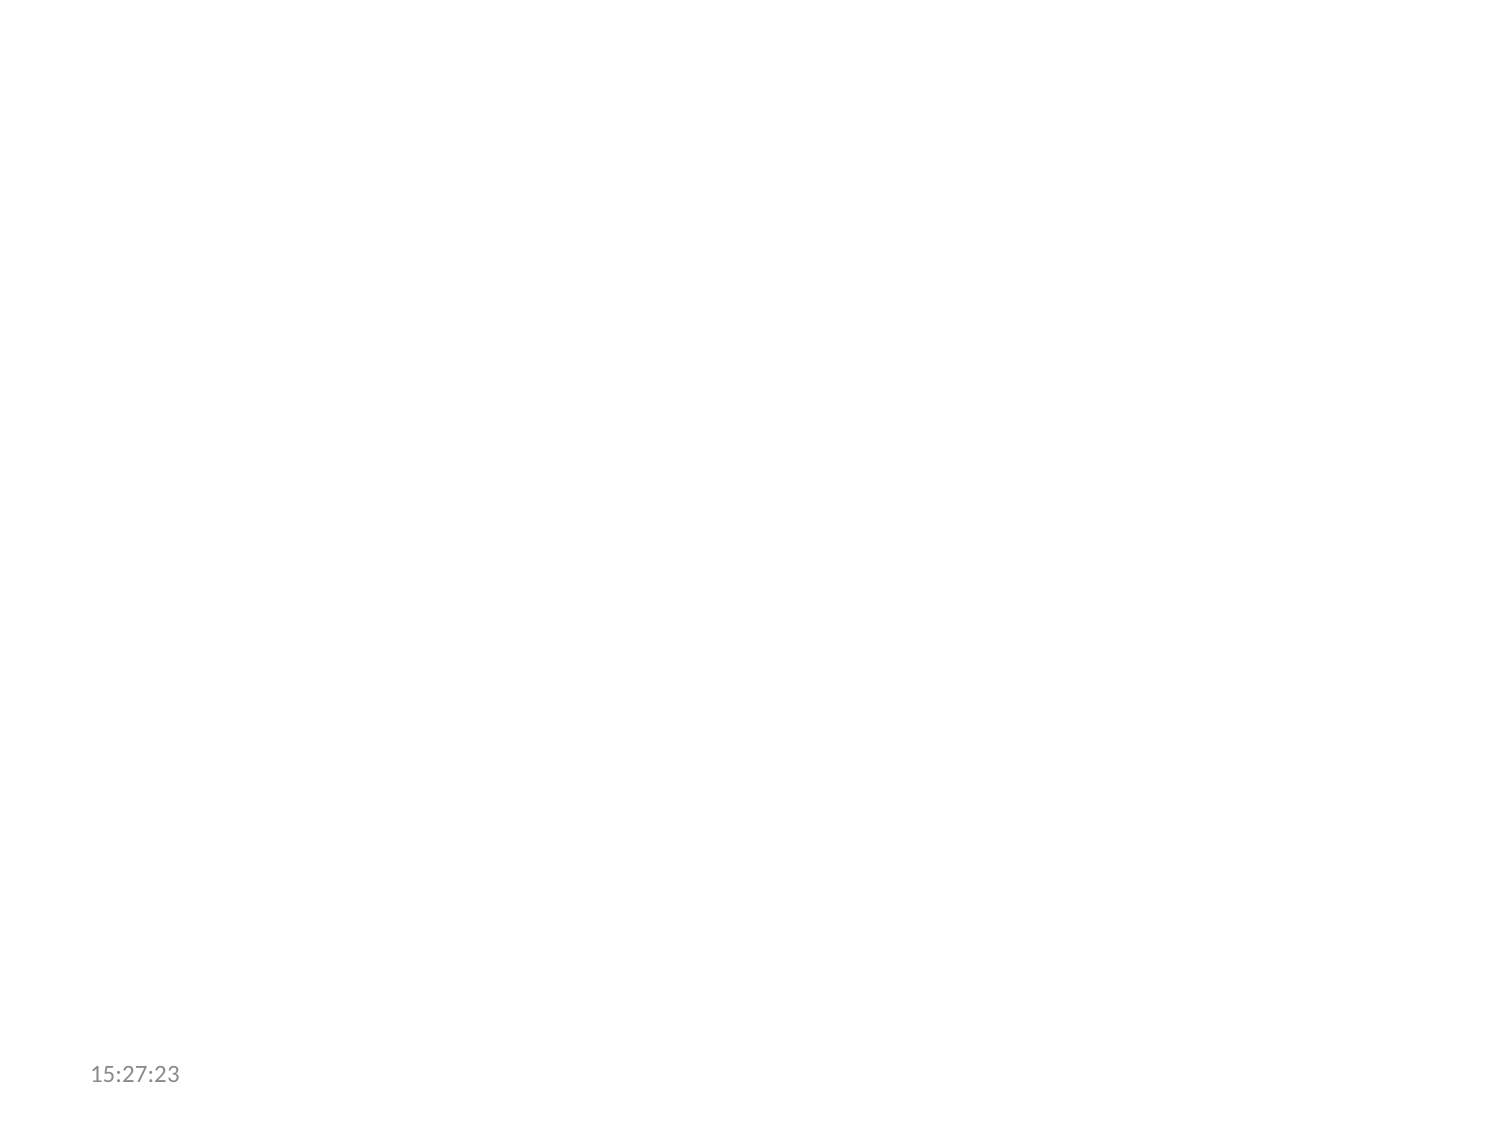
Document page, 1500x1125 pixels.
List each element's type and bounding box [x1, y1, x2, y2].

slide_number [75, 1042, 425, 1103]
